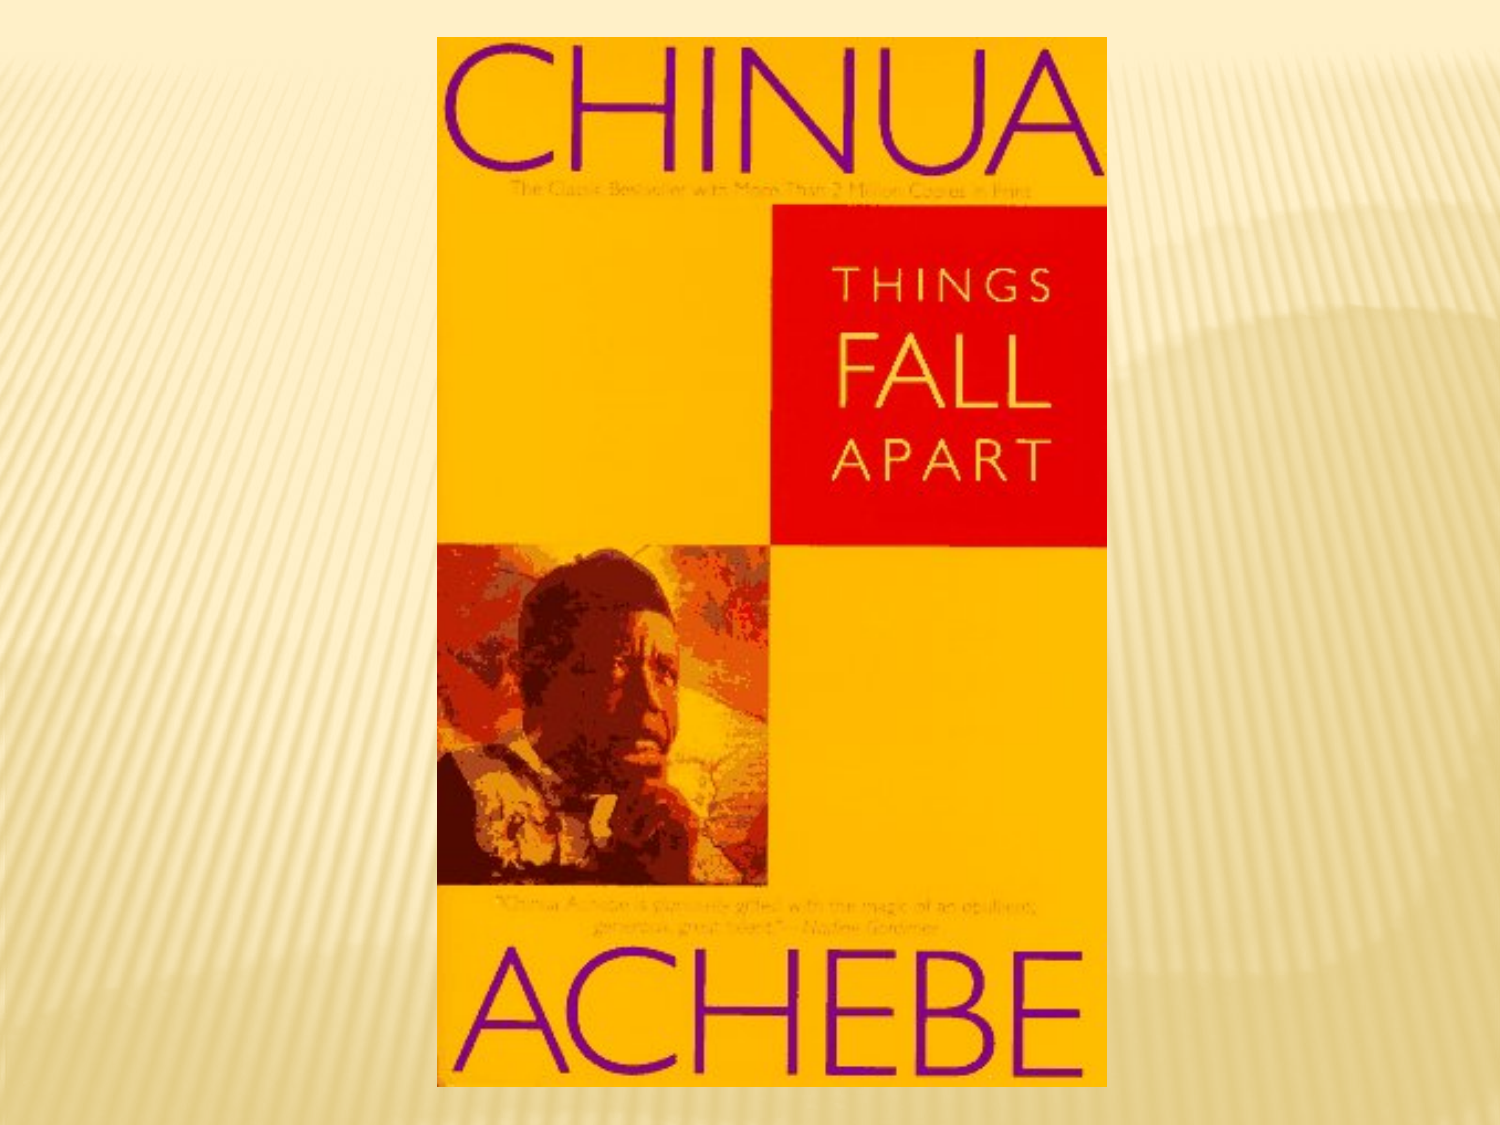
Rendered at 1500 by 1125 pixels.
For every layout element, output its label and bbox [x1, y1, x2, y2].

picture [437, 37, 1108, 1088]
